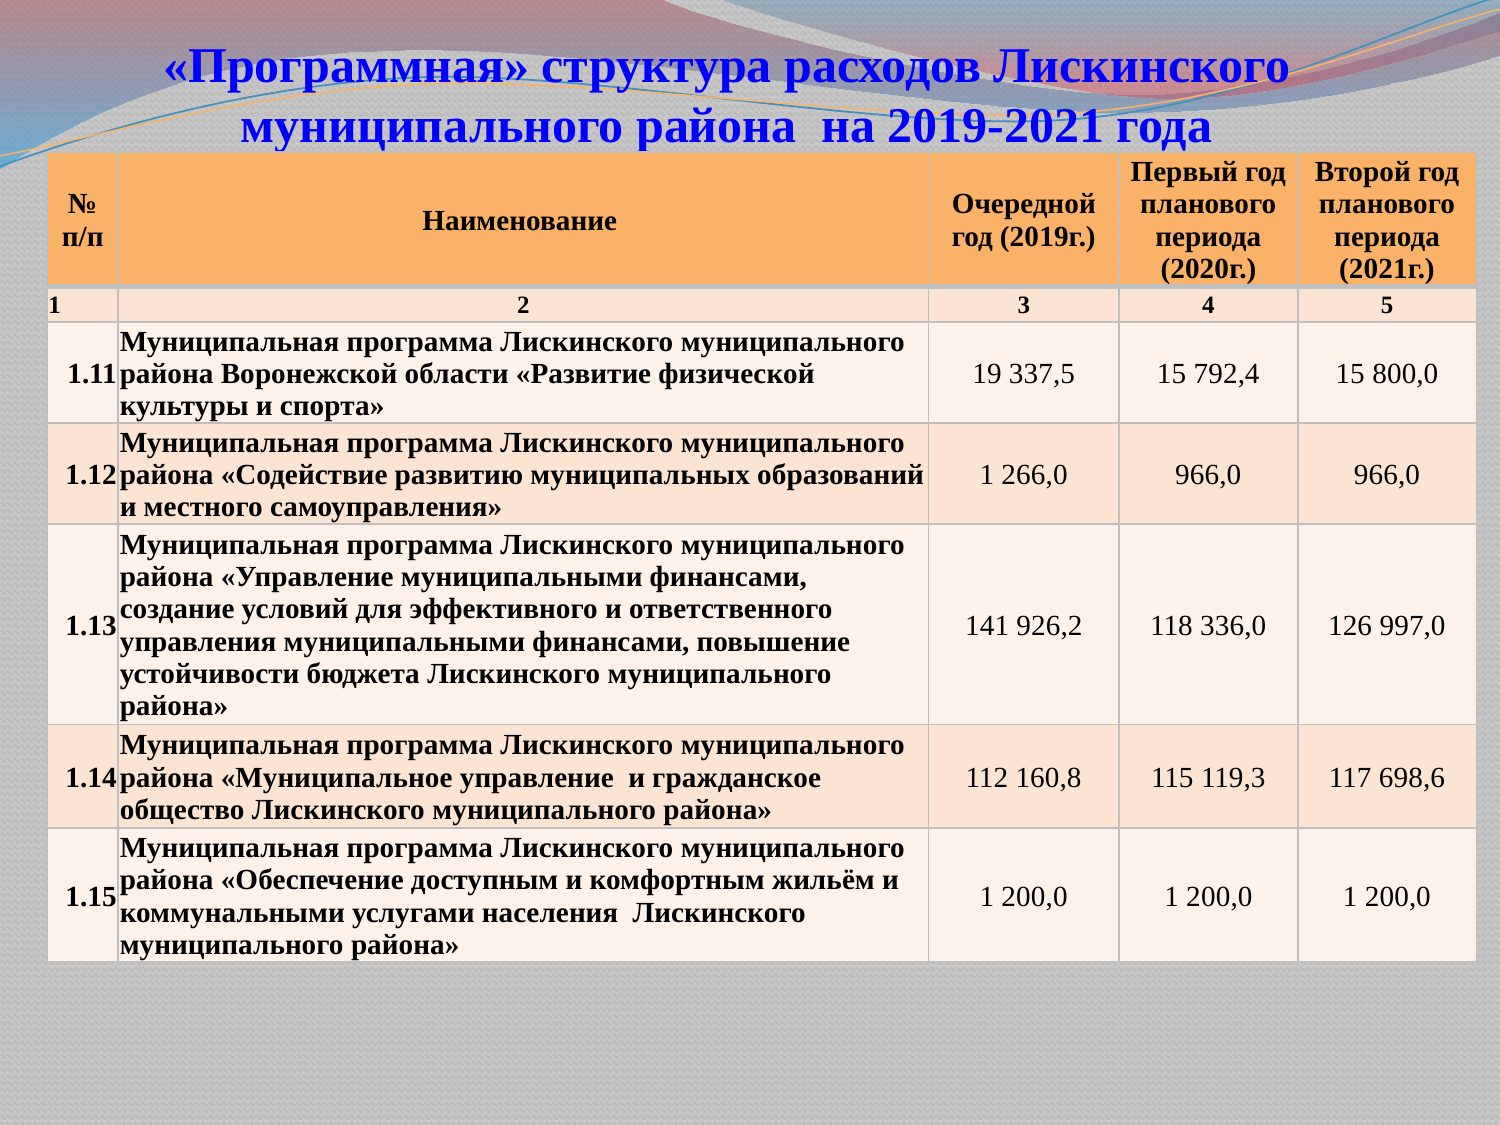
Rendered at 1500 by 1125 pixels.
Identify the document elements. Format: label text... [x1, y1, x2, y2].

table_cell 1.14 [48, 725, 117, 827]
table_cell 112 160,8 [929, 725, 1118, 827]
table_cell 966,0 [1299, 424, 1476, 523]
table_cell 4 [1120, 289, 1297, 321]
table_cell Муниципальная программа Лискинского муниципального района «Обеспечение доступным и комфортным жильём и коммунальными услугами населения Лискинского муниципального района» [119, 829, 928, 961]
table_cell 117 698,6 [1299, 725, 1476, 827]
table_cell 1 [48, 289, 117, 321]
table_cell Муниципальная программа Лискинского муниципального района Воронежской области «Развитие физической культуры и спорта» [119, 323, 928, 422]
table_cell 115 119,3 [1120, 725, 1297, 827]
table_cell 966,0 [1120, 424, 1297, 523]
table_cell Муниципальная программа Лискинского муниципального района «Содействие развитию муниципальных образований и местного самоуправления» [119, 424, 928, 523]
table_header № п/п [48, 153, 117, 284]
table_cell 1.12 [48, 424, 117, 523]
table_cell 126 997,0 [1299, 525, 1476, 724]
table_header Наименование [119, 153, 928, 284]
table_cell 5 [1299, 289, 1476, 321]
table_cell 15 792,4 [1120, 323, 1297, 422]
table_cell 118 336,0 [1120, 525, 1297, 724]
table_cell 1 200,0 [929, 829, 1118, 961]
table_cell 2 [119, 289, 928, 321]
table_header Первый год планового периода (2020г.) [1120, 153, 1297, 284]
title «Программная» структура расходов Лискинского муниципального района на 2019-2021 года [35, 35, 1418, 153]
table_cell 141 926,2 [929, 525, 1118, 724]
table_cell 1 266,0 [929, 424, 1118, 523]
table_cell Муниципальная программа Лискинского муниципального района «Управление муниципальными финансами, создание условий для эффективного и ответственного управления муниципальными финансами, повышение устойчивости бюджета Лискинского муниципального района» [119, 525, 928, 724]
table_cell 3 [929, 289, 1118, 321]
table_cell 1.11 [48, 323, 117, 422]
table_cell 1 200,0 [1120, 829, 1297, 961]
table_cell 15 800,0 [1299, 323, 1476, 422]
table_cell Муниципальная программа Лискинского муниципального района «Муниципальное управление и гражданское общество Лискинского муниципального района» [119, 725, 928, 827]
table_cell 1.13 [48, 525, 117, 724]
table_cell 19 337,5 [929, 323, 1118, 422]
table_cell 1 200,0 [1299, 829, 1476, 961]
table_header Очередной год (2019г.) [929, 153, 1118, 284]
table_cell 1.15 [48, 829, 117, 961]
table_header Второй год планового периода (2021г.) [1299, 153, 1476, 284]
